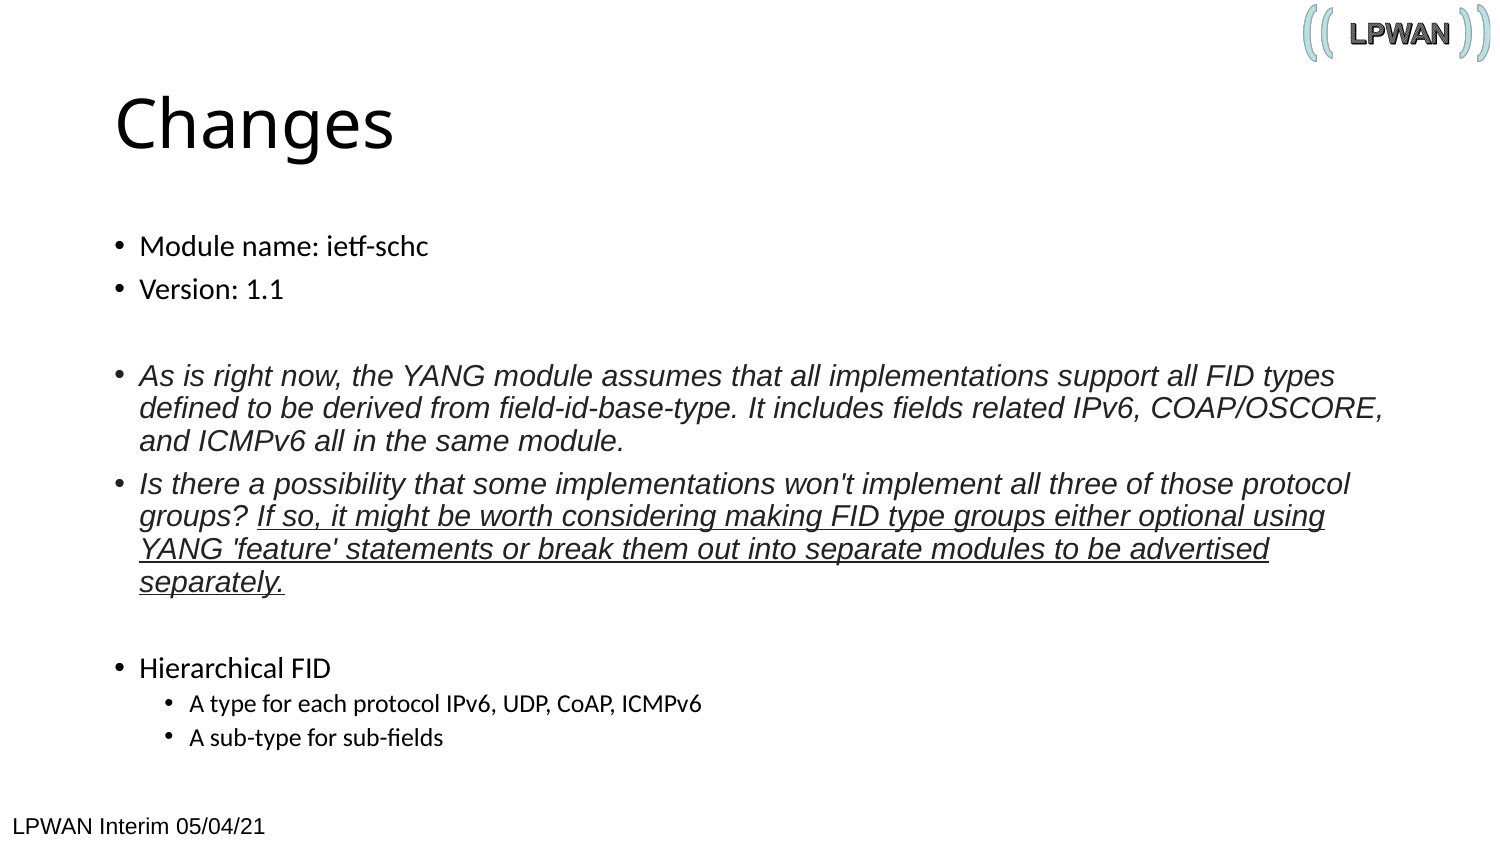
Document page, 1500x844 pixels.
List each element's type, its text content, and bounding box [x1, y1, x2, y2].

list Module name: ietf-schc Version: 1.1 As is right now, the YANG module assumes that all implementations support all FID types defined to be derived from field-id-base-type. It includes fields related IPv6, COAP/OSCORE, and ICMPv6 all in the same module. Is there a possibility that some implementations won't implement all three of those protocol groups? If so, it might be worth considering making FID type groups either optional using YANG 'feature' statements or break them out into separate modules to be advertised separately. Hierarchical FID A type for each protocol IPv6, UDP, CoAP, ICMPv6 A sub-type for sub-fields [103, 224, 1397, 760]
picture [1303, 4, 1491, 62]
title Changes [103, 44, 1397, 208]
